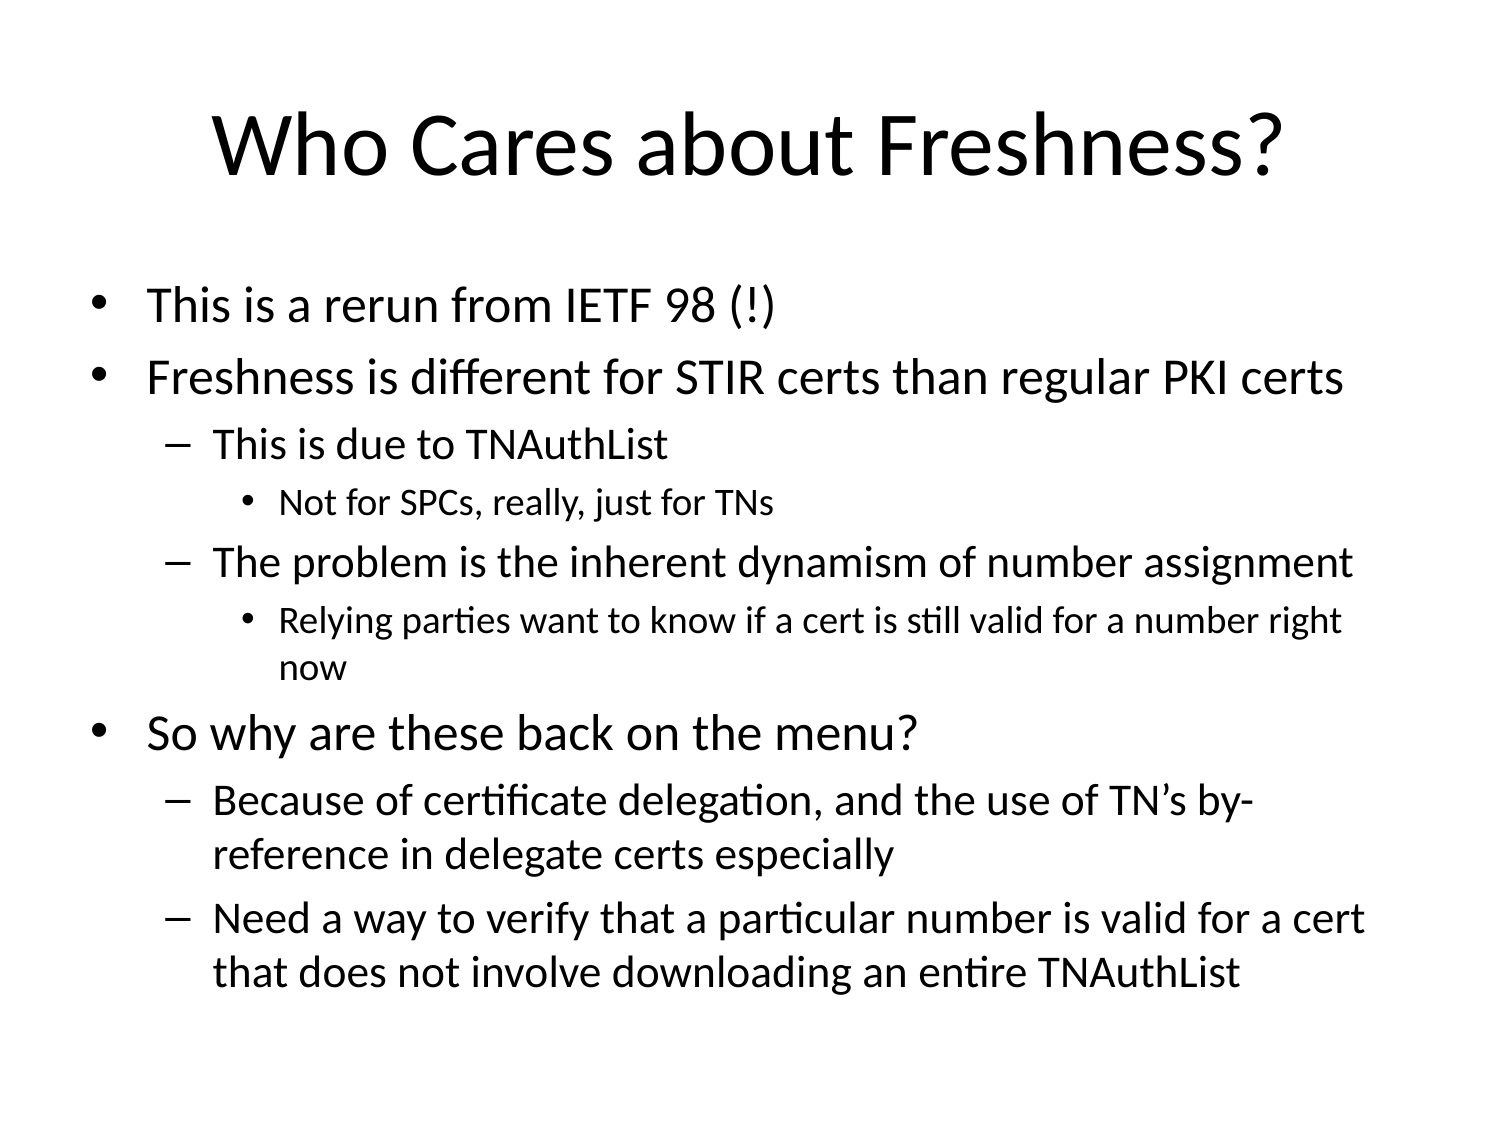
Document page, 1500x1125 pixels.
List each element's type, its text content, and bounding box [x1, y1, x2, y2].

title Who Cares about Freshness? [75, 45, 1425, 233]
list This is a rerun from IETF 98 (!) Freshness is different for STIR certs than regular PKI certs This is due to TNAuthList Not for SPCs, really, just for TNs The problem is the inherent dynamism of number assignment Relying parties want to know if a cert is still valid for a number right now So why are these back on the menu? Because of certificate delegation, and the use of TN’s by-reference in delegate certs especially Need a way to verify that a particular number is valid for a cert that does not involve downloading an entire TNAuthList [75, 262, 1425, 1005]
